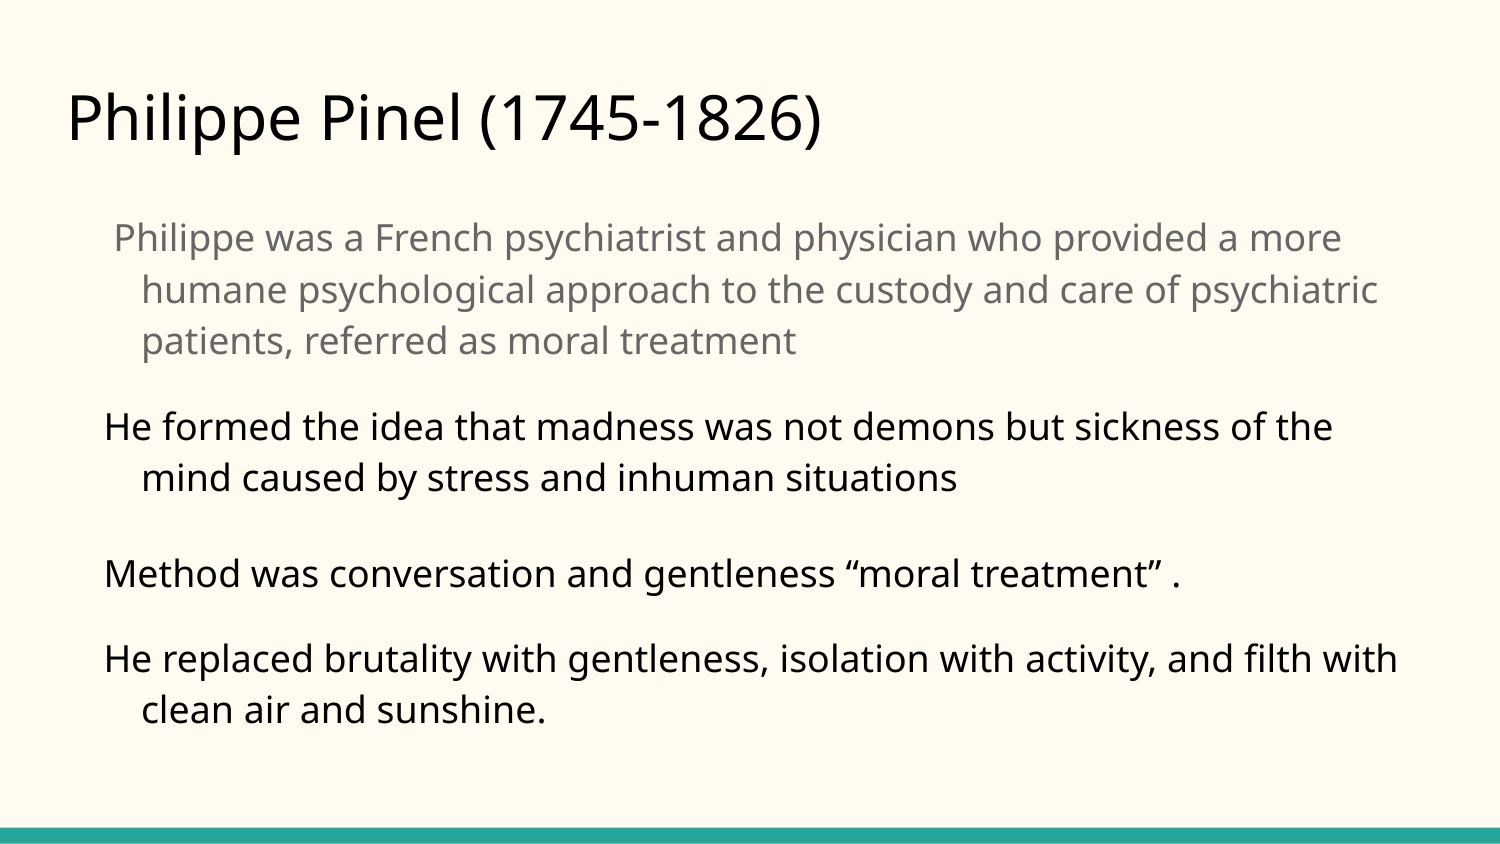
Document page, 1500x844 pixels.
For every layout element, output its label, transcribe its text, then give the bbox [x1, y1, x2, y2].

title Philippe Pinel (1745-1826) [51, 62, 1449, 157]
list Philippe was a French psychiatrist and physician who provided a more humane psychological approach to the custody and care of psychiatric patients, referred as moral treatment He formed the idea that madness was not demons but sickness of the mind caused by stress and inhuman situations Method was conversation and gentleness “moral treatment” . He replaced brutality with gentleness, isolation with activity, and filth with clean air and sunshine. [51, 192, 1449, 750]
